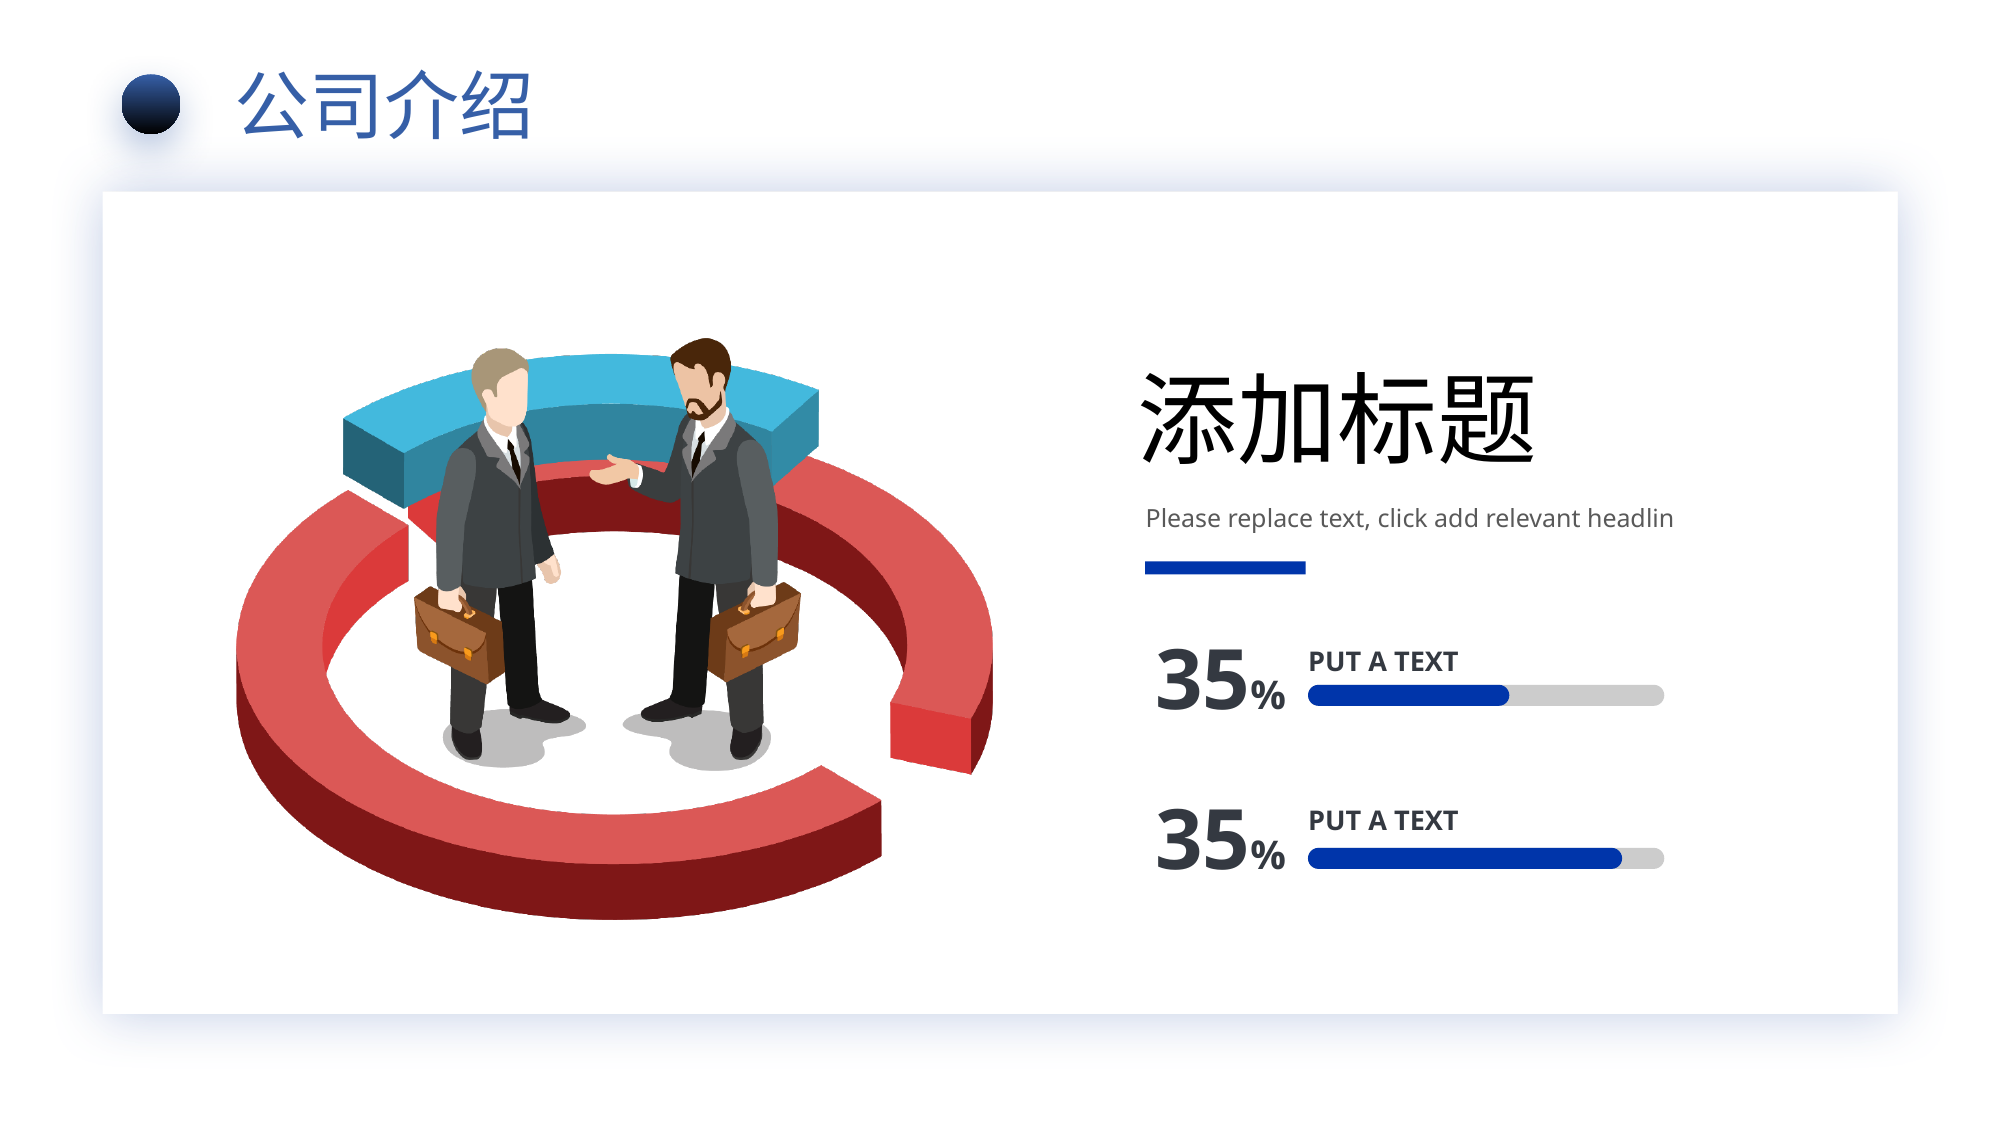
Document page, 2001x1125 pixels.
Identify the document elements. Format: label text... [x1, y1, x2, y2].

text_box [1122, 349, 1701, 541]
text_box 公司介绍 [219, 51, 618, 80]
text_box [132, 73, 170, 80]
picture [0, 80, 2000, 1125]
